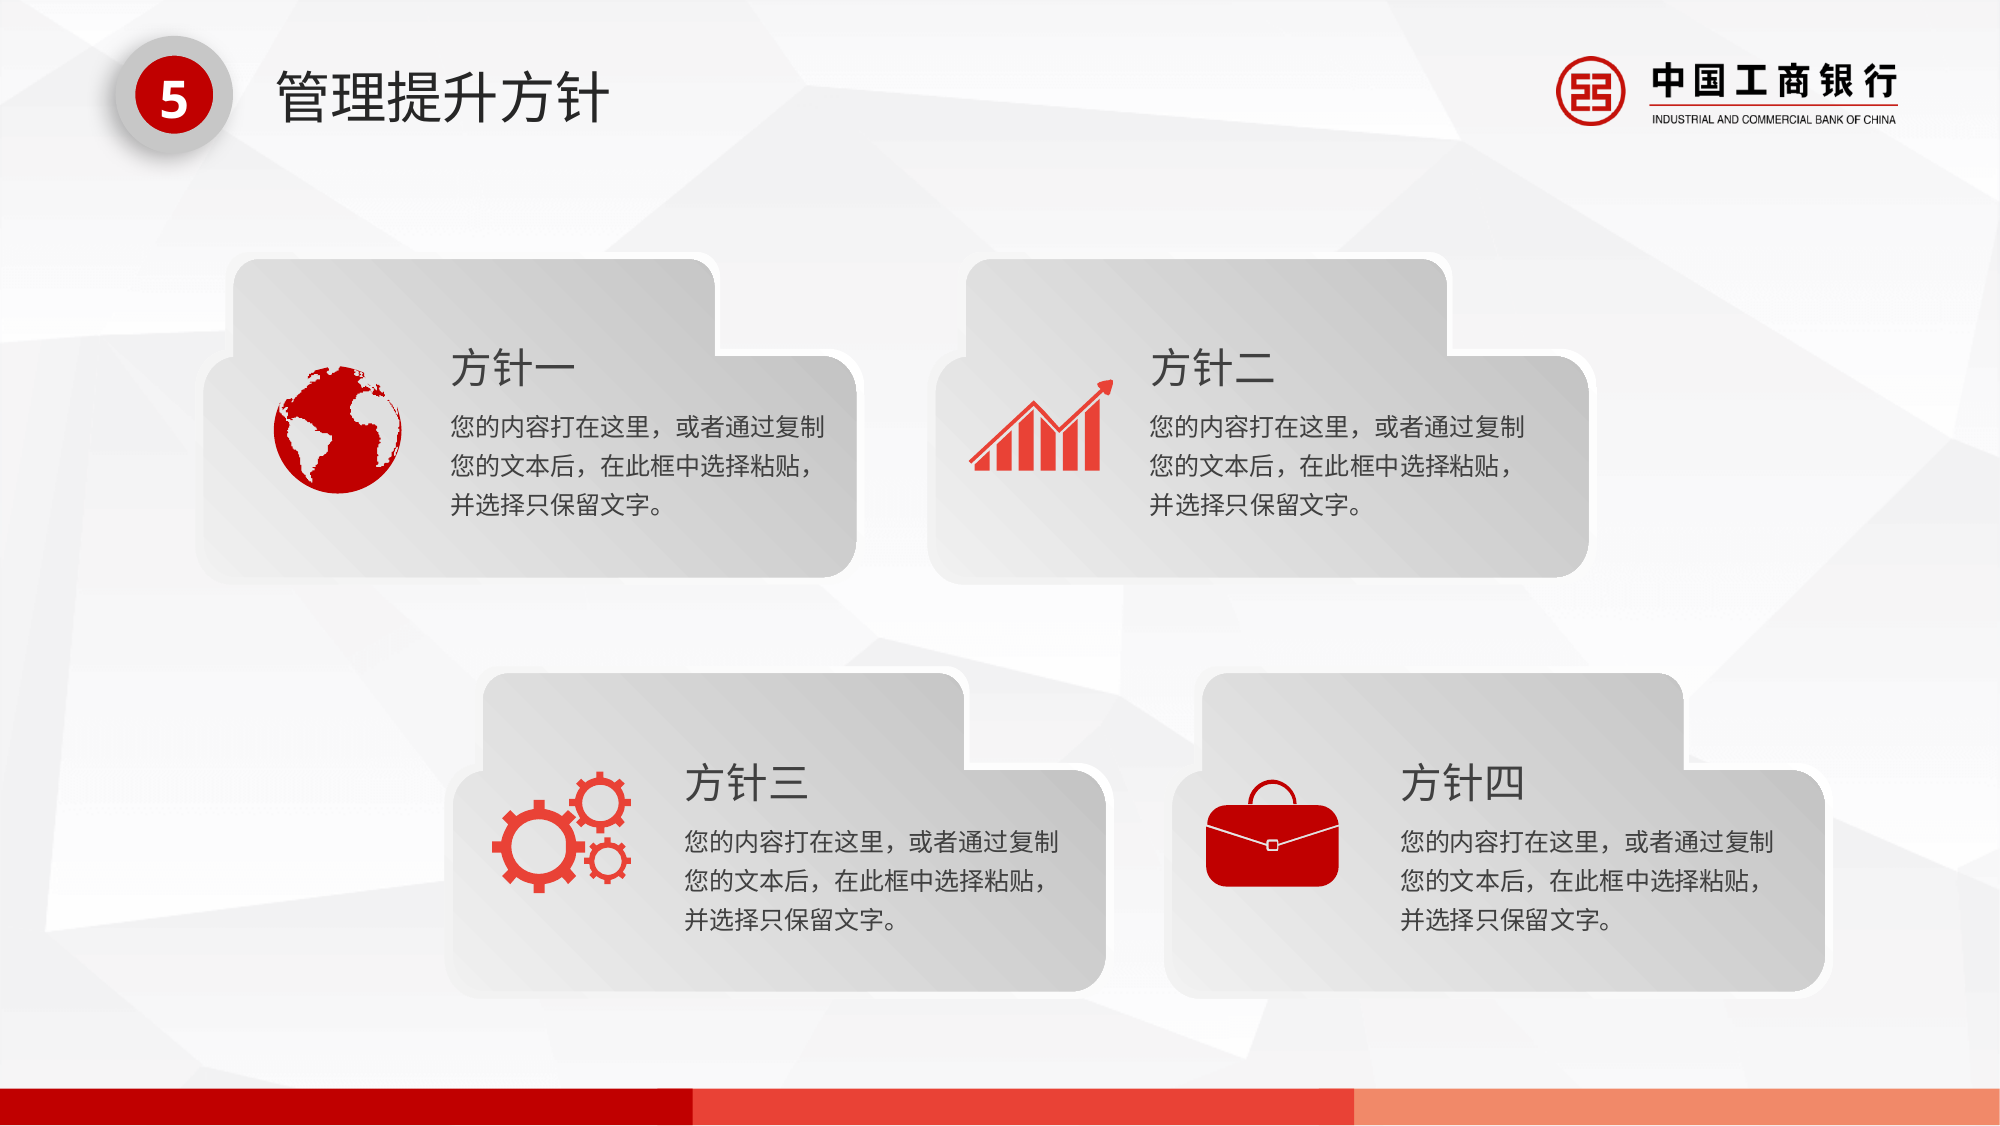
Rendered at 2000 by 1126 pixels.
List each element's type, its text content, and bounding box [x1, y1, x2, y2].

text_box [927, 251, 1597, 585]
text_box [1163, 665, 1834, 999]
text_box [444, 665, 1115, 999]
title 管理提升方针 [259, 54, 631, 139]
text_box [116, 36, 233, 153]
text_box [195, 251, 865, 585]
picture [0, 0, 2000, 1088]
